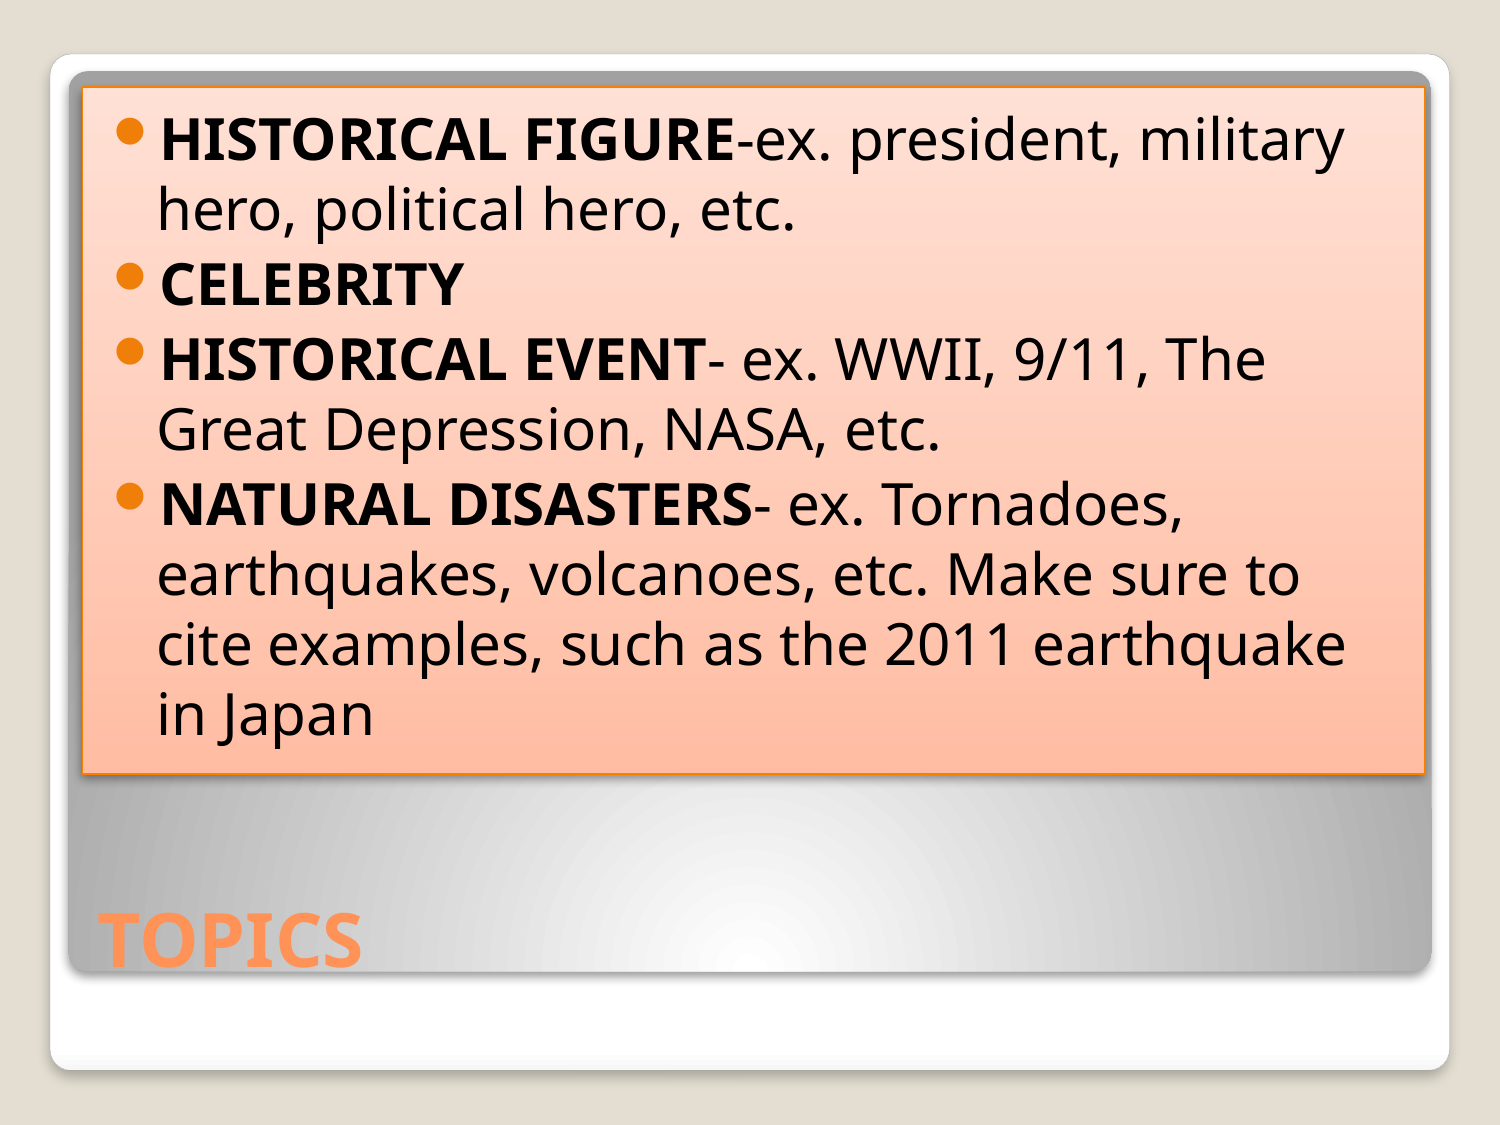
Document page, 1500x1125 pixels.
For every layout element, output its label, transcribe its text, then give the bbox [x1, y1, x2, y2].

title TOPICS [82, 817, 1425, 990]
list Historical Figure-ex. president, military hero, political hero, etc. Celebrity Historical Event- ex. WWII, 9/11, The Great Depression, NASA, etc. Natural Disasters- ex. Tornadoes, earthquakes, volcanoes, etc. Make sure to cite examples, such as the 2011 earthquake in Japan [82, 86, 1426, 775]
